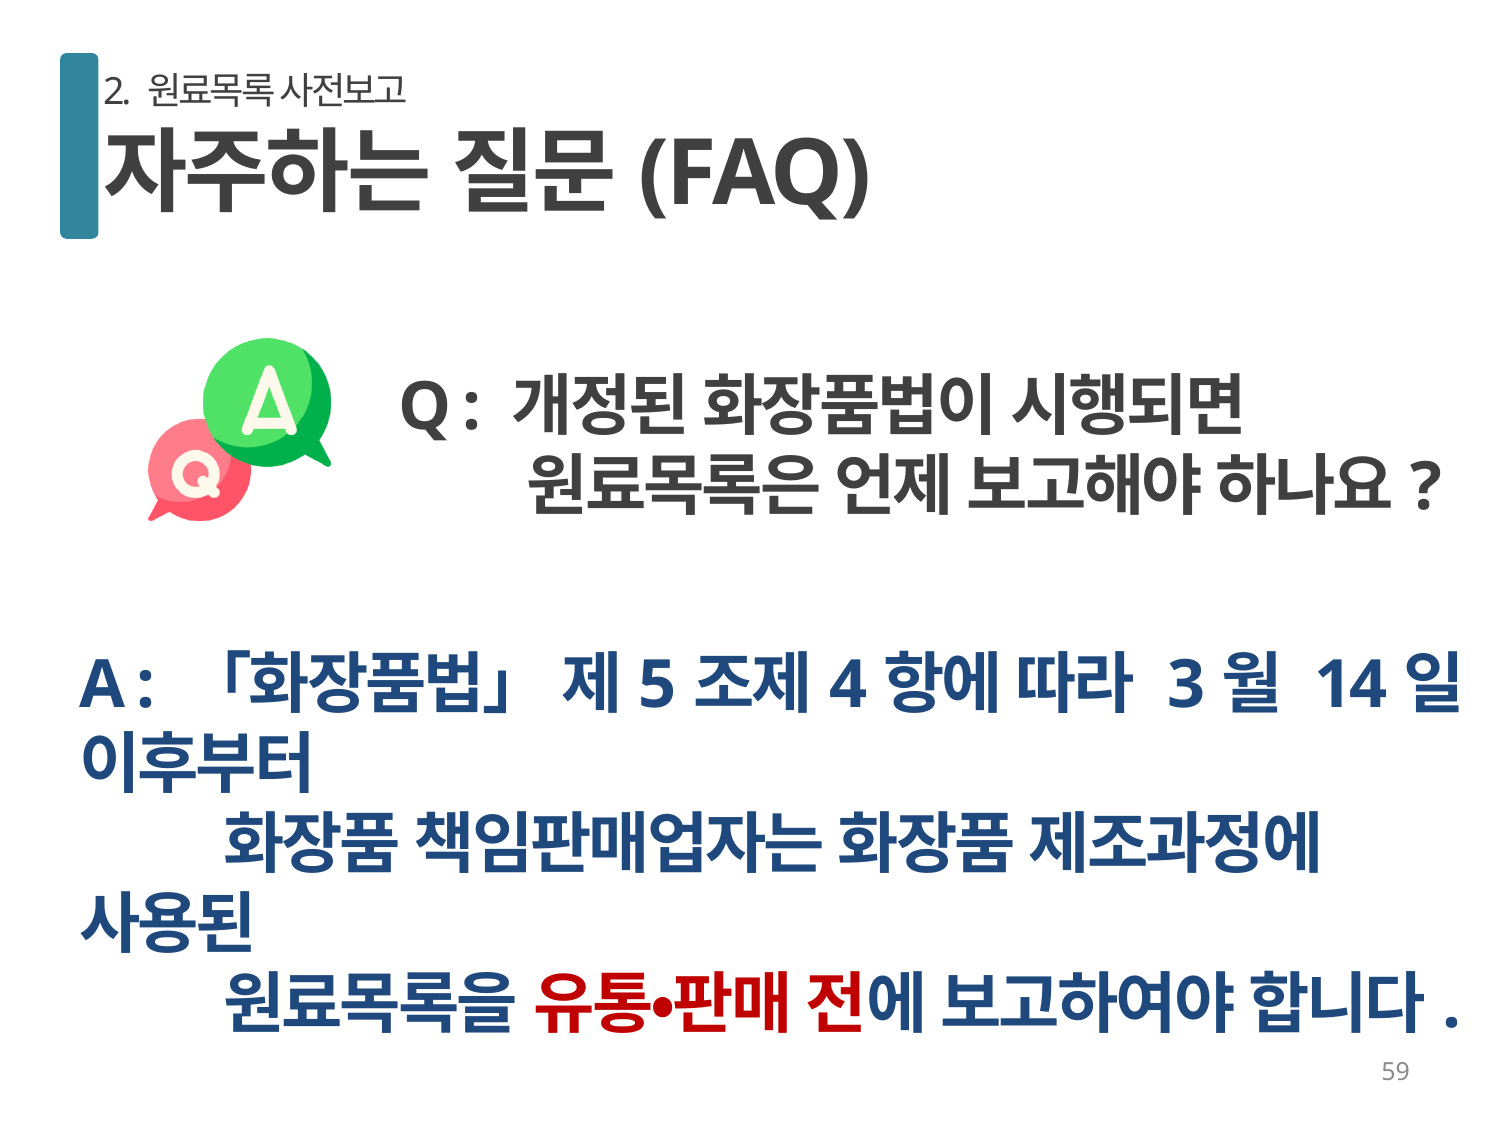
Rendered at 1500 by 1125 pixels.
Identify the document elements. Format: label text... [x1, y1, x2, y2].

text_box A : 「화장품법」 제5조제4항에 따라 3월 14일 이후부터 화장품 책임판매업자는 화장품 제조과정에 사용된 원료목록을 유통•판매 전에 보고하여야 합니다. [64, 633, 1500, 1048]
slide_number 59 [1074, 1042, 1425, 1103]
text_box [58, 50, 101, 241]
text_box 2. 원료목록 사전보고 자주하는 질문(FAQ) [88, 60, 887, 230]
picture [147, 337, 332, 522]
text_box Q : 개정된 화장품법이 시행되면 원료목록은 언제 보고해야 하나요? [383, 355, 1495, 530]
